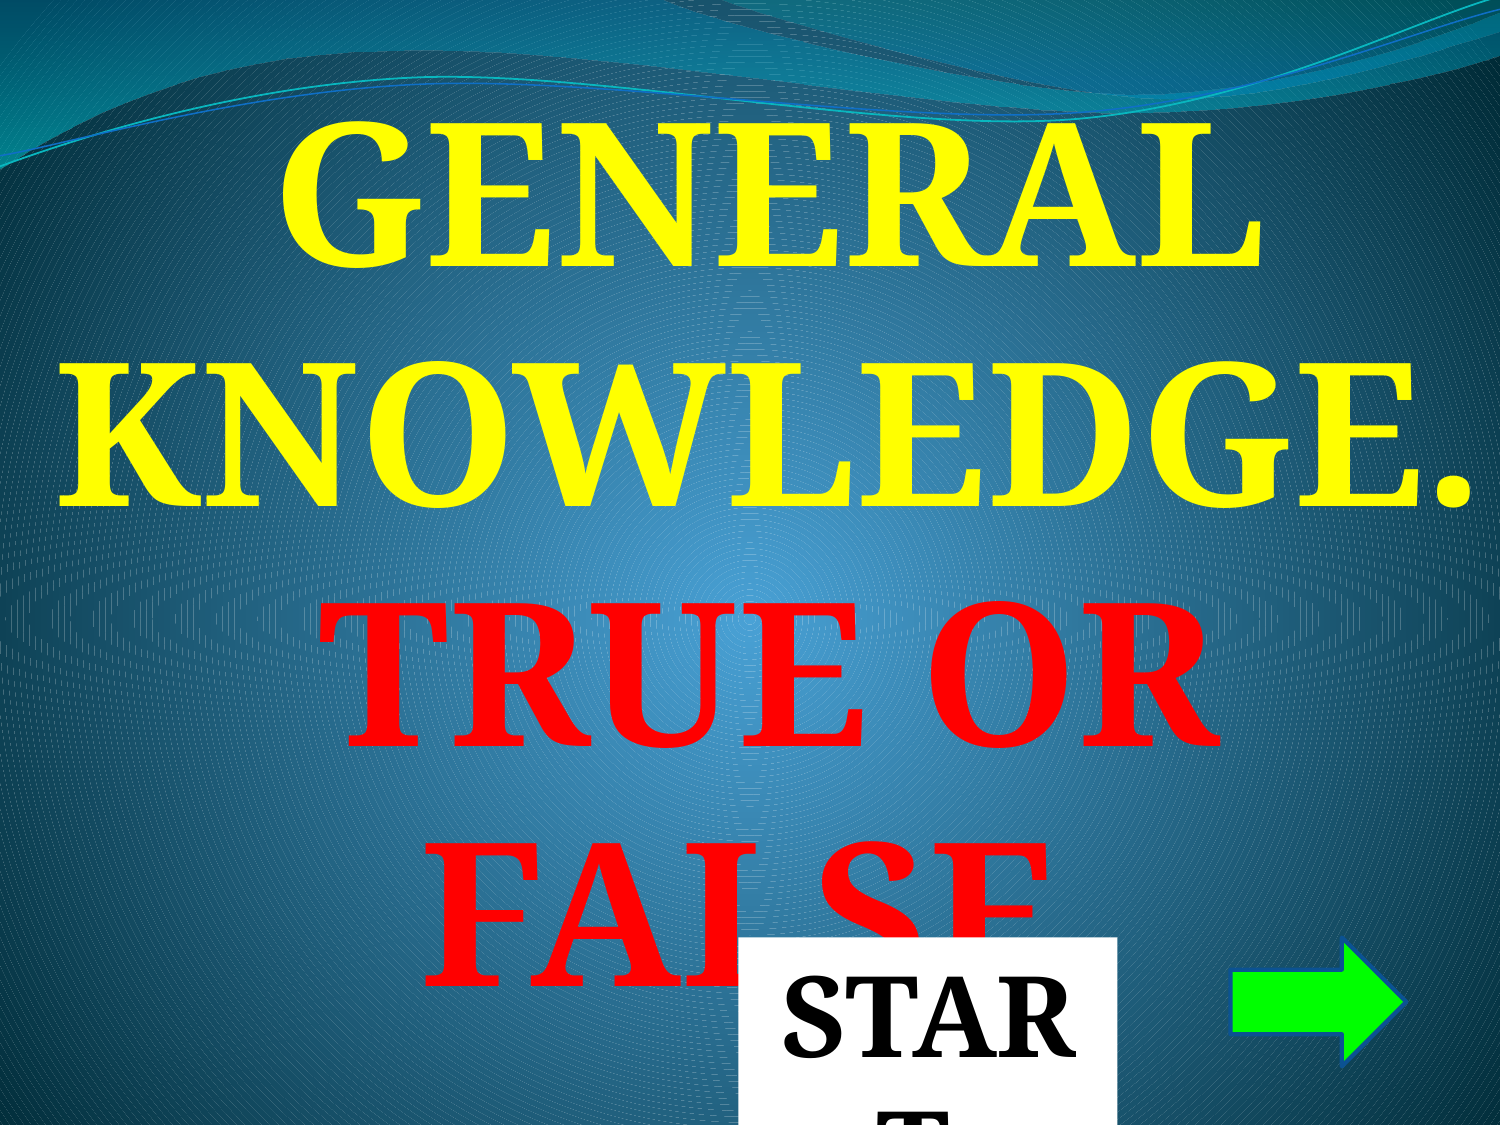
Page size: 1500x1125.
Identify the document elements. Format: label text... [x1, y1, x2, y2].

text_box START [738, 937, 1118, 1125]
text_box [1228, 935, 1409, 1069]
text_box GENERAL KNOWLEDGE. TRUE OR FALSE. [0, 58, 1500, 1034]
